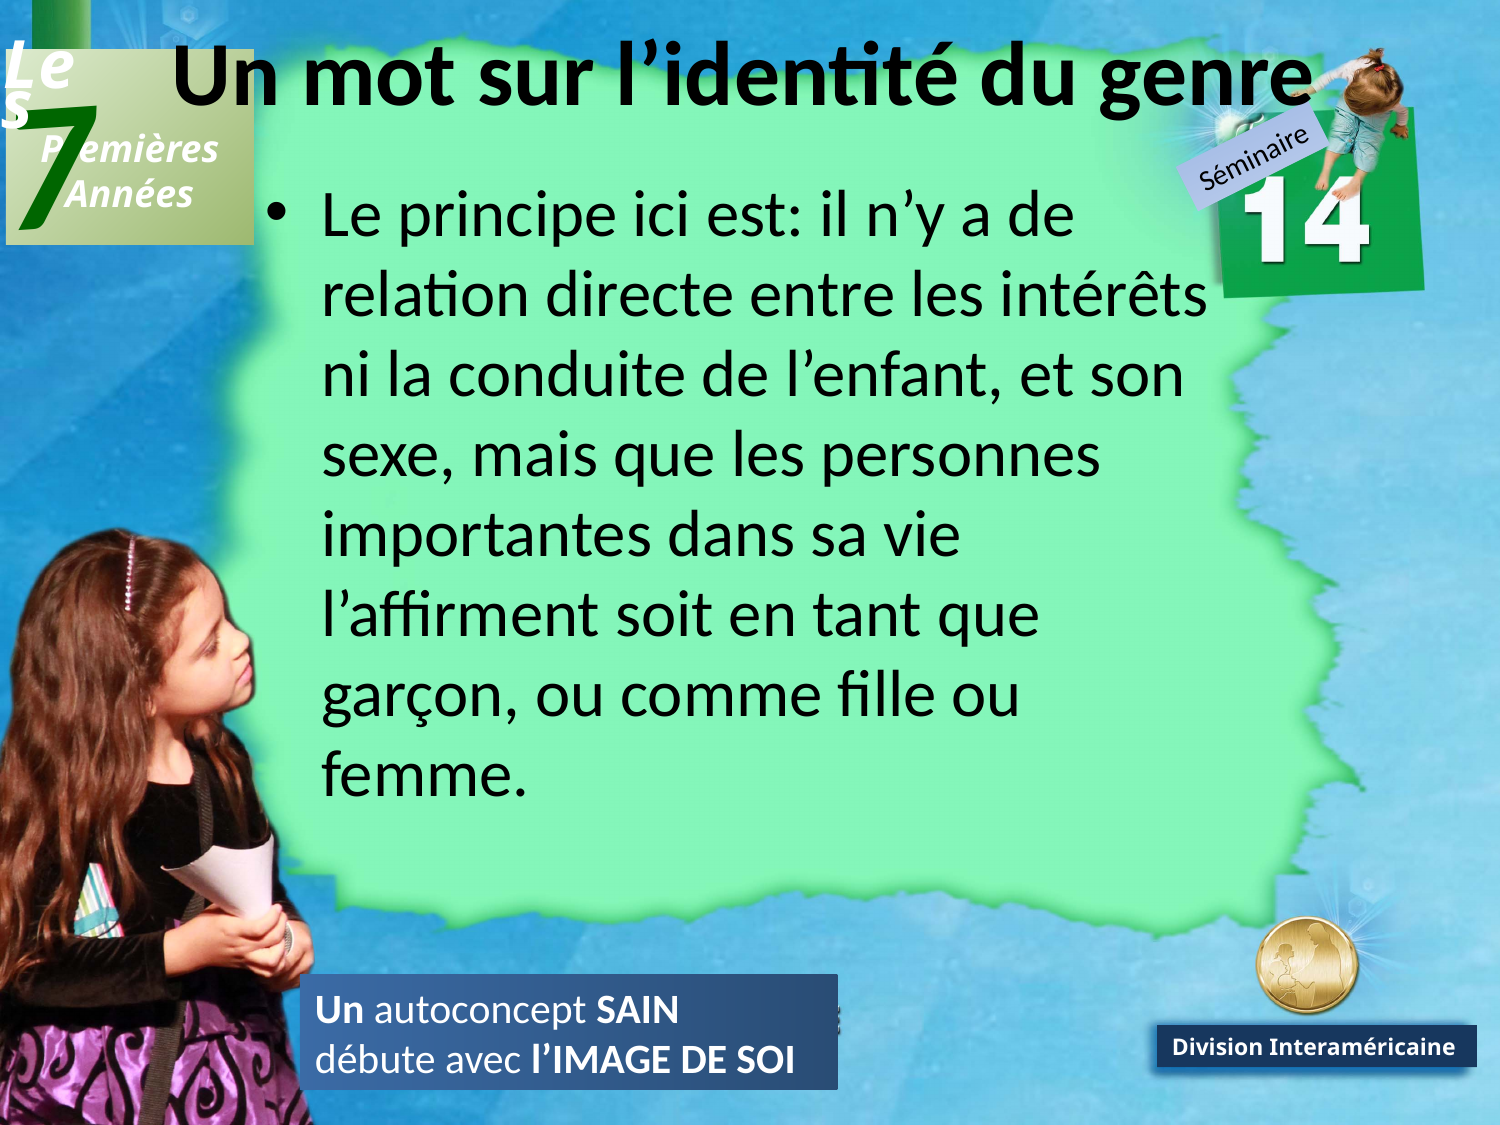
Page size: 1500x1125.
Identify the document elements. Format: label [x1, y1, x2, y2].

picture [0, 0, 1500, 1125]
text_box [0, 37, 255, 276]
